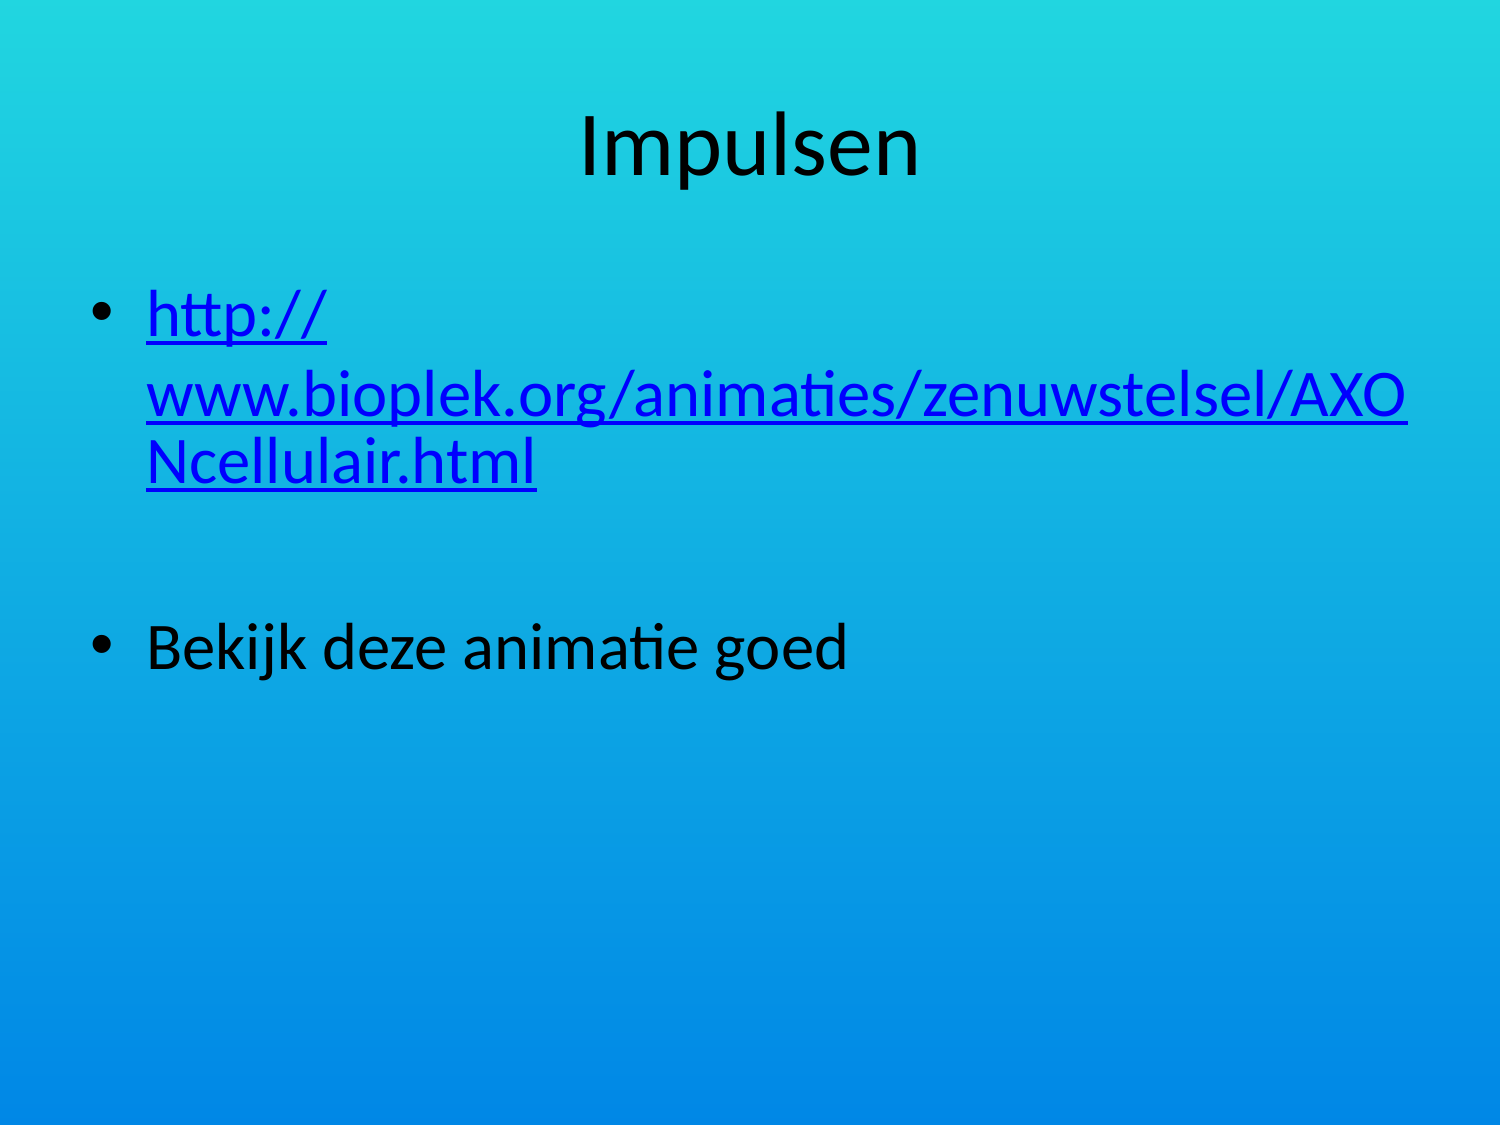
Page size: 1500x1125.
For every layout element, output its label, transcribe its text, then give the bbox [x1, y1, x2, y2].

title Impulsen [75, 45, 1425, 233]
list http://www.bioplek.org/animaties/zenuwstelsel/AXONcellulair.html Bekijk deze animatie goed [75, 262, 1425, 1005]
